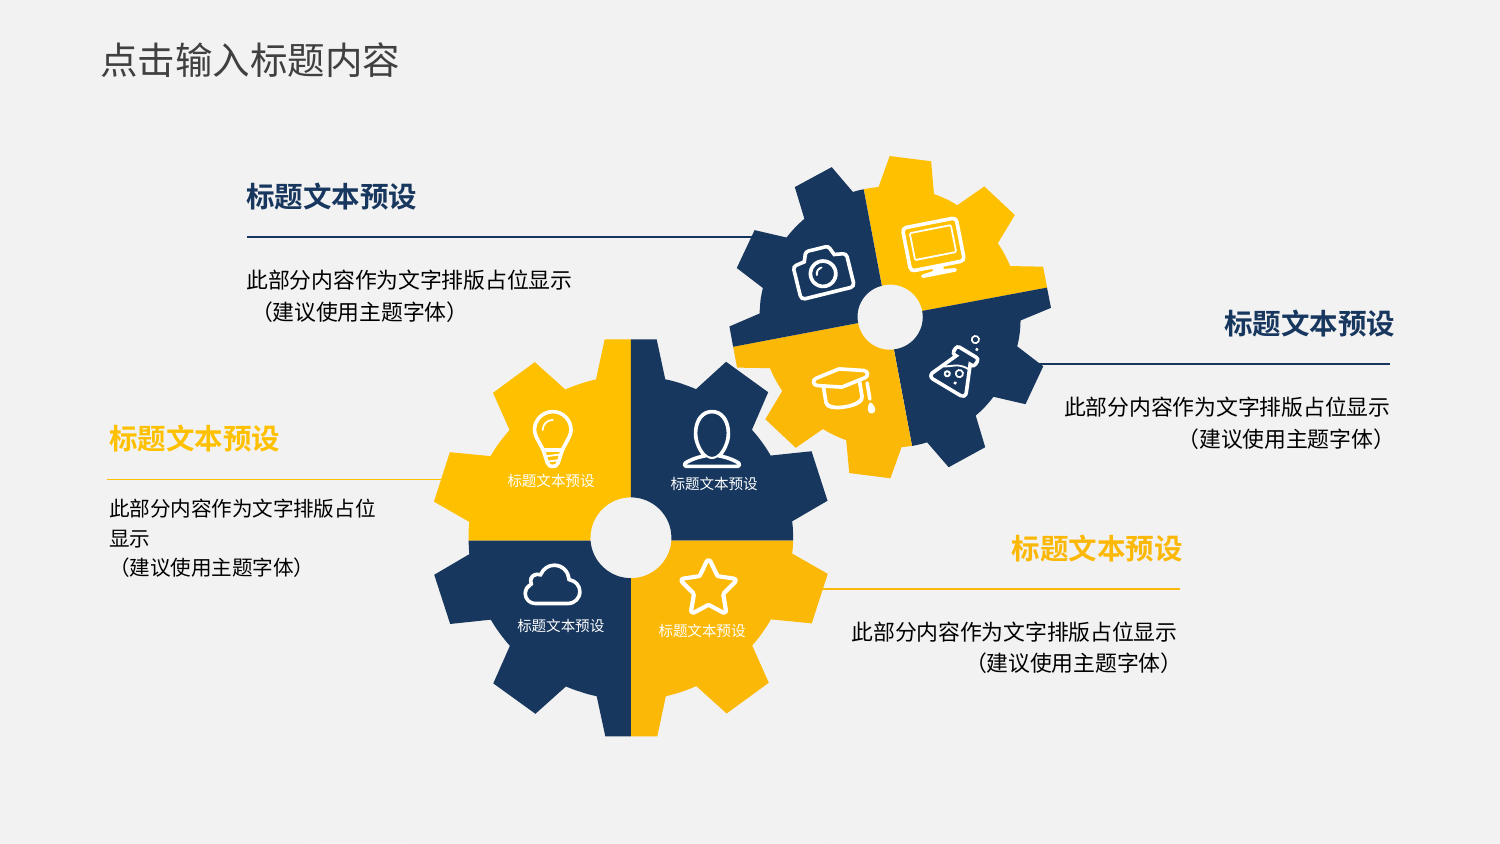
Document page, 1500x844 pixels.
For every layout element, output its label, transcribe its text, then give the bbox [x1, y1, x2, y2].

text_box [802, 530, 1183, 690]
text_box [433, 339, 829, 737]
text_box 点击输入标题内容 [100, 28, 450, 91]
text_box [106, 178, 777, 581]
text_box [1015, 305, 1396, 465]
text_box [729, 155, 1052, 479]
